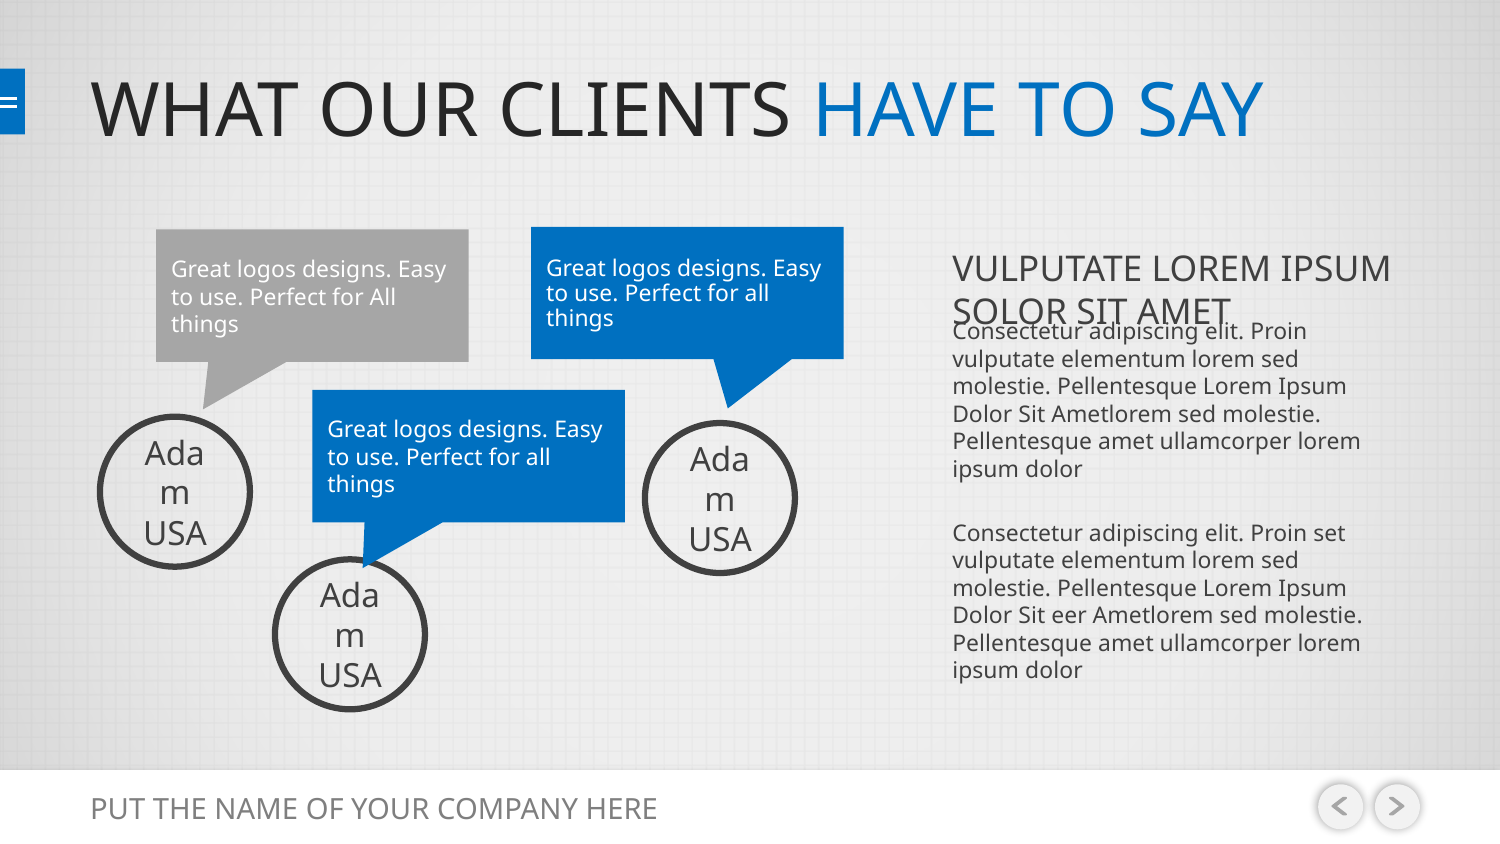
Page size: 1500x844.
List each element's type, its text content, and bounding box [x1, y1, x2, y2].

title WHAT OUR CLIENTS HAVE TO SAY [75, 71, 1325, 142]
text_box VULPUTATE LOREM IPSUM SOLOR SIT AMET [937, 238, 1420, 339]
text_box Adam USA [272, 557, 428, 712]
picture [0, 0, 1500, 770]
text_box Great logos designs. Easy to use. Perfect for All things [154, 227, 471, 412]
footer PUT THE NAME OF YOUR COMPANY HERE [75, 784, 1163, 833]
text_box Great logos designs. Easy to use. Perfect for all things [529, 224, 846, 411]
text_box Consectetur adipiscing elit. Proin vulputate elementum lorem sed molestie. Pellentesque Lorem Ipsum Dolor Sit Ametlorem sed molestie. Pellentesque amet ullamcorper lorem ipsum dolor Consectetur adipiscing elit. Proin set vulputate elementum lorem sed molestie. Pellentesque Lorem Ipsum Dolor Sit eer Ametlorem sed molestie. Pellentesque amet ullamcorper lorem ipsum dolor [937, 339, 1400, 693]
text_box Great logos designs. Easy to use. Perfect for all things [310, 387, 628, 570]
text_box Adam USA [97, 414, 253, 569]
text_box Adam USA [642, 420, 798, 576]
